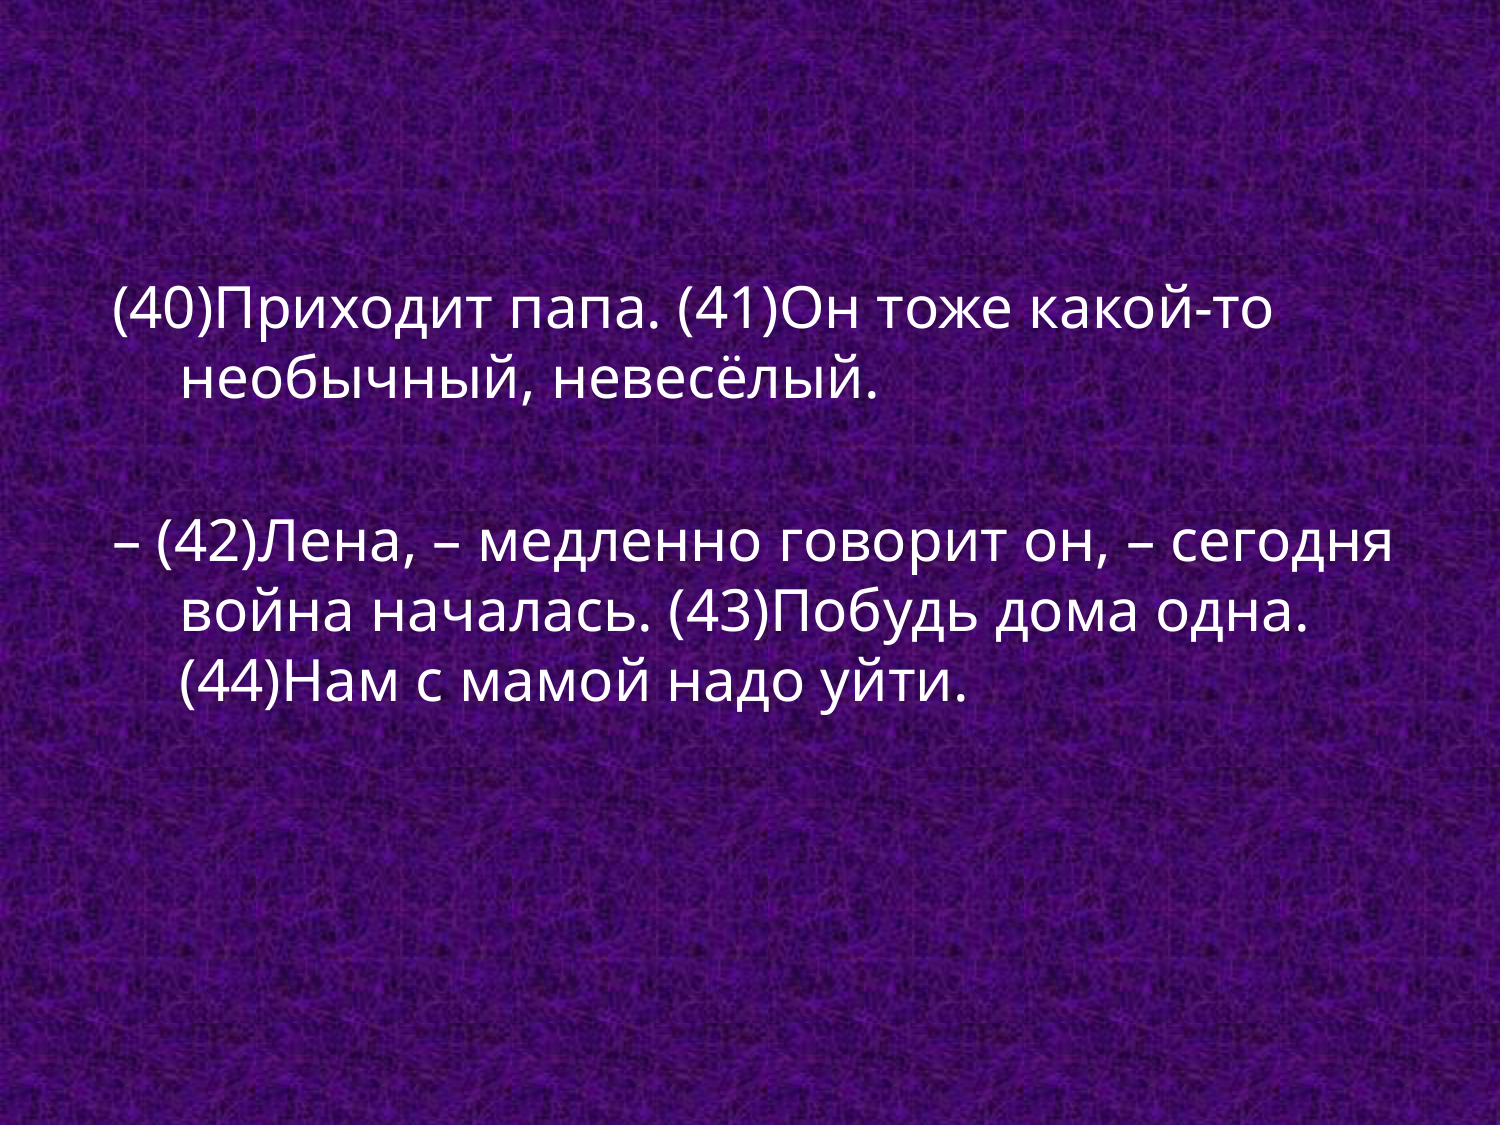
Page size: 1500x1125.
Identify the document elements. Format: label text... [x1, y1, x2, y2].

picture [0, 0, 1500, 1125]
list (40)Приходит папа. (41)Он тоже какой-то необычный, невесёлый. – (42)Лена, – медленно говорит он, – сегодня война началась. (43)Побудь дома одна. (44)Нам с мамой надо уйти. [75, 262, 1425, 1035]
